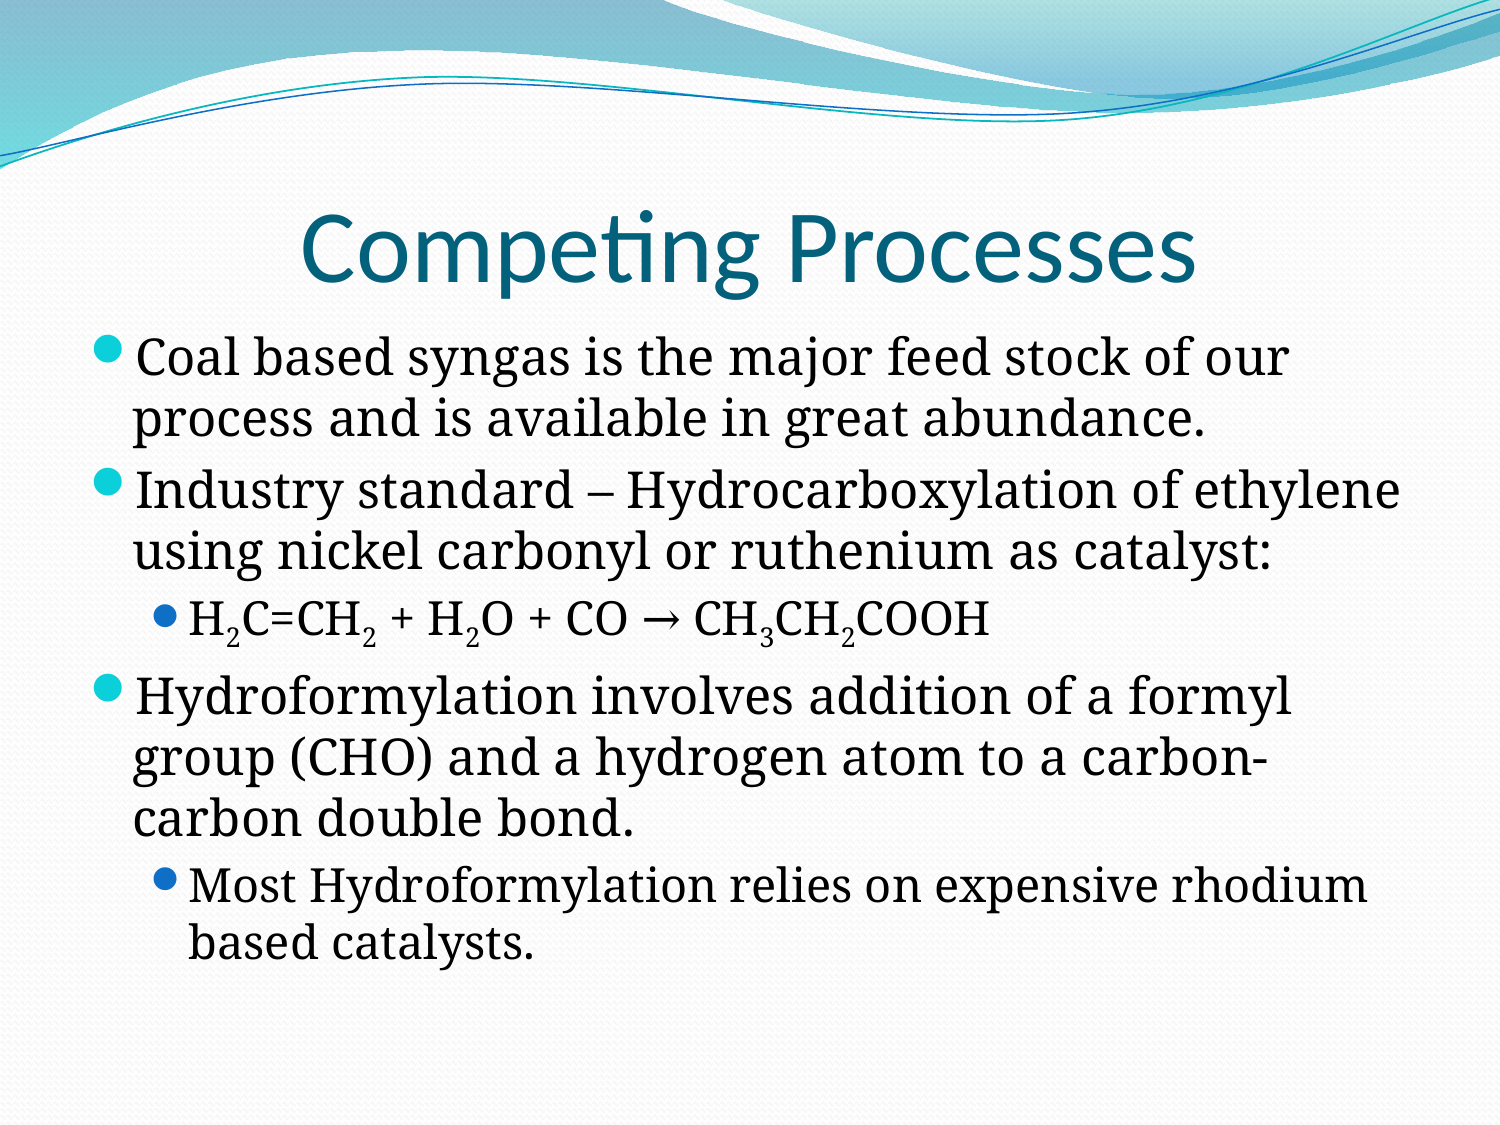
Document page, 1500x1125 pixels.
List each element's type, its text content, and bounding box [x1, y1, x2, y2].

title Competing Processes [75, 115, 1425, 303]
list Coal based syngas is the major feed stock of our process and is available in great abundance. Industry standard – Hydrocarboxylation of ethylene using nickel carbonyl or ruthenium as catalyst: H2C=CH2 + H2O + CO → CH3CH2COOH Hydroformylation involves addition of a formyl group (CHO) and a hydrogen atom to a carbon-carbon double bond. Most Hydroformylation relies on expensive rhodium based catalysts. [75, 317, 1425, 1038]
